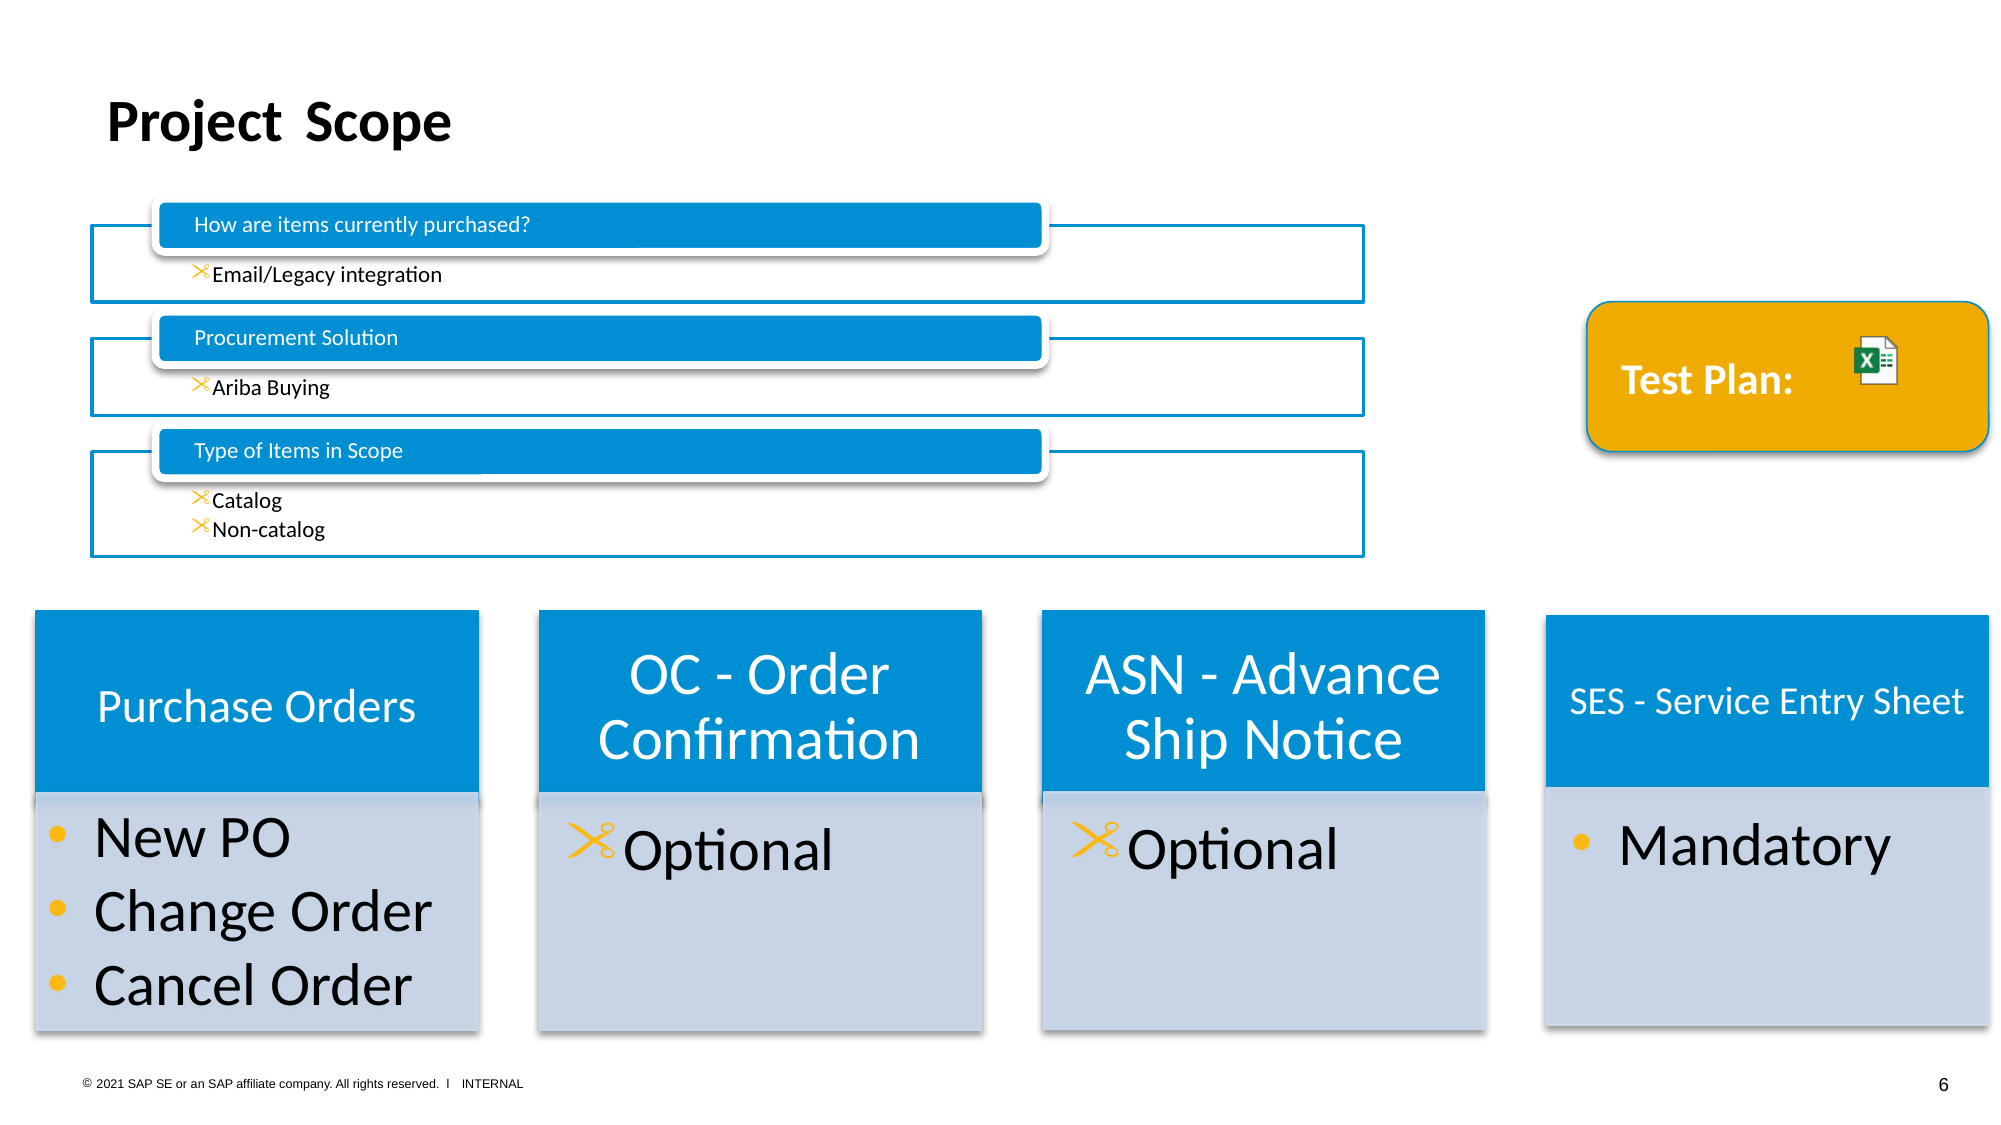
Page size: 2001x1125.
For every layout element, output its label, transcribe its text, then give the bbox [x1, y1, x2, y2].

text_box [35, 575, 1990, 1066]
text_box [1846, 335, 1910, 466]
text_box Test Plan: [1586, 301, 1989, 452]
text_box Project Scope [92, 59, 1863, 168]
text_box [91, 192, 1364, 563]
